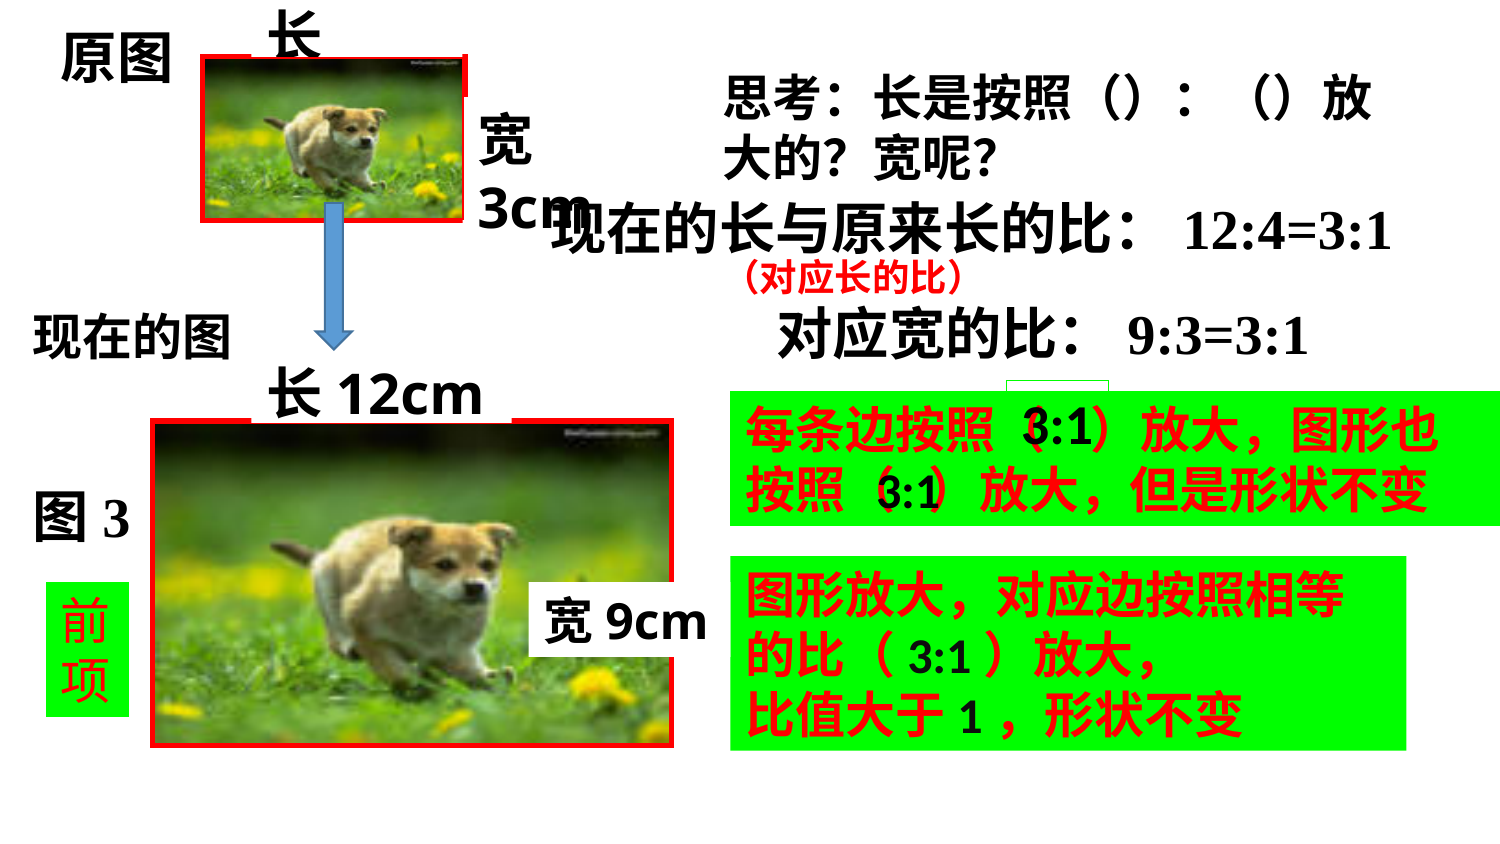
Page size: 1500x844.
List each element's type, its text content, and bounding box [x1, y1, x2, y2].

text_box 现在的长与原来长的比：12:4=3:1 [535, 186, 1500, 269]
text_box （对应长的比） [707, 246, 1043, 306]
text_box 前项 [46, 582, 129, 717]
text_box 宽9cm [669, 582, 731, 657]
text_box 原图 [46, 14, 197, 97]
text_box 现在的图 [17, 298, 266, 374]
text_box 长12cm [251, 351, 512, 423]
text_box 对应宽的比：9:3=3:1 [761, 291, 1325, 374]
text_box [313, 219, 355, 352]
text_box 思考：长是按照（）：（）放大的？宽呢？ [707, 58, 1407, 186]
text_box 图形放大，对应边按照相等的比（3:1）放大， 比值大于1，形状不变 [730, 556, 1407, 751]
text_box 3:1 [850, 451, 956, 526]
text_box 图3 [17, 473, 153, 556]
picture [154, 423, 669, 743]
text_box 3:1 [1006, 380, 1109, 463]
text_box 宽3cm [462, 97, 669, 247]
text_box 思考：长是按照（）：（）放大的？宽呢？ [707, 269, 1407, 385]
picture [205, 58, 463, 219]
text_box 每条边按照（ ）放大，图形也按照（ ）放大，但是形状不变 [730, 391, 1500, 526]
text_box 长4cm [251, 0, 463, 57]
